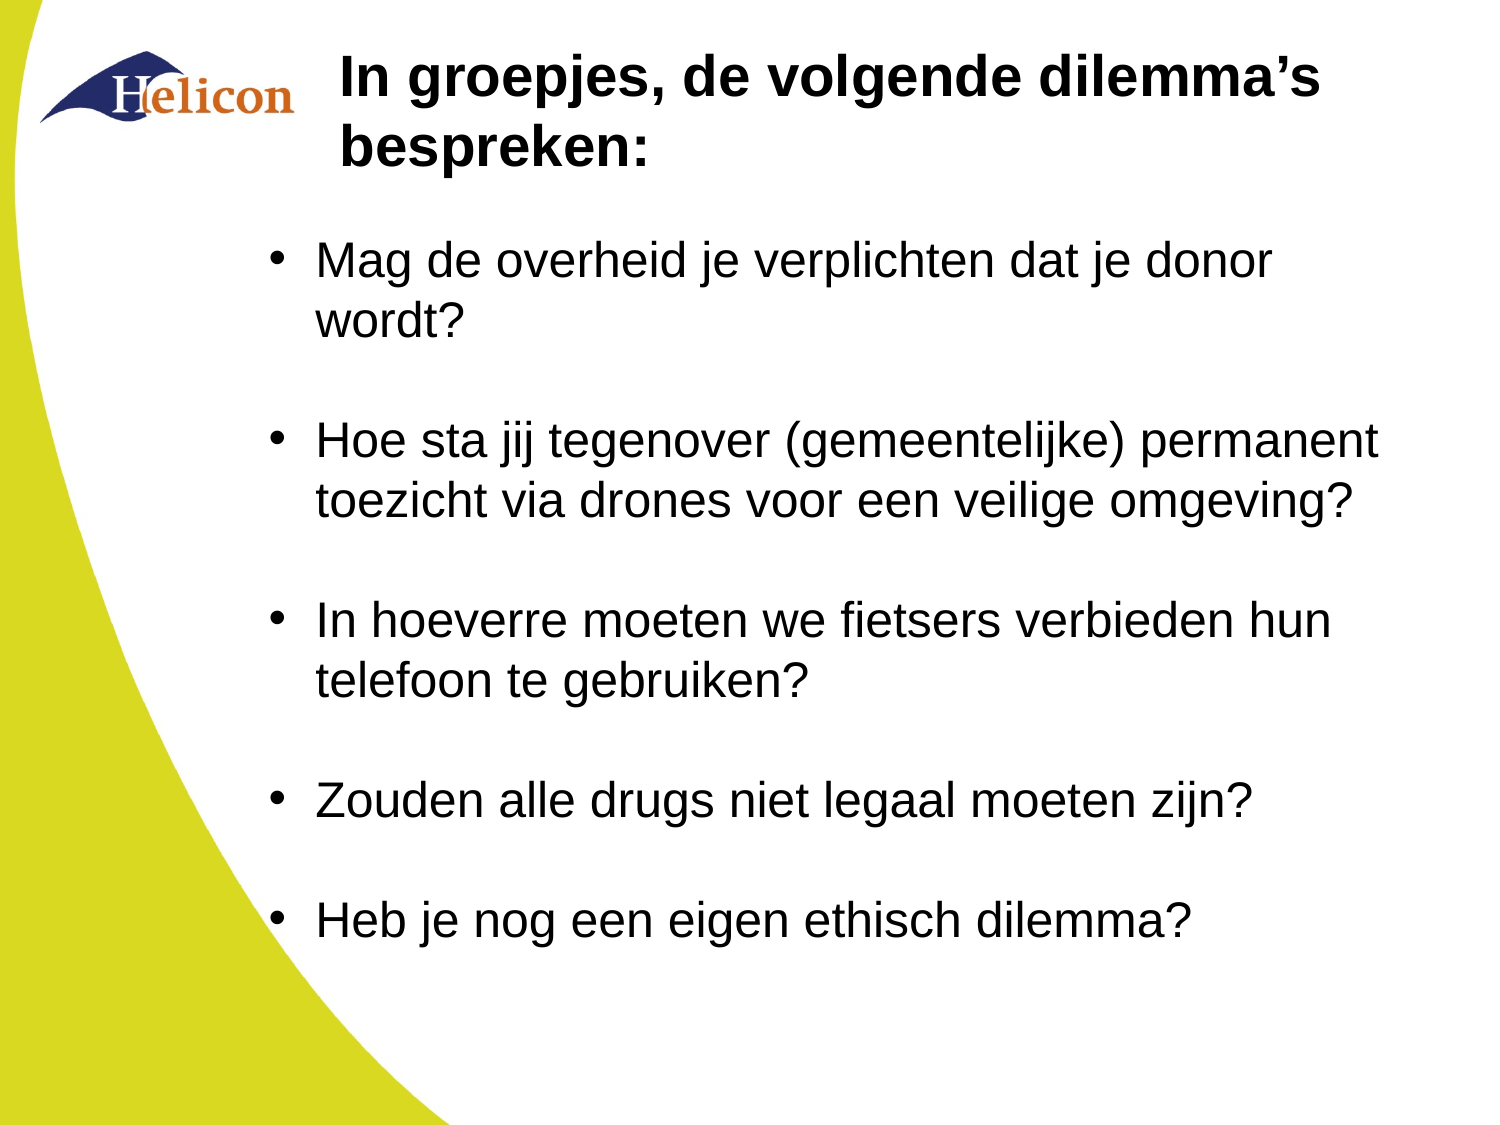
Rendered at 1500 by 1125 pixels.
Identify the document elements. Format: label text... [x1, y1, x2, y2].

text_box Mag de overheid je verplichten dat je donor wordt? Hoe sta jij tegenover (gemeentelijke) permanent toezicht via drones voor een veilige omgeving? In hoeverre moeten we fietsers verbieden hun telefoon te gebruiken? Zouden alle drugs niet legaal moeten zijn? Heb je nog een eigen ethisch dilemma? [253, 219, 1447, 1000]
picture [0, 0, 1500, 1125]
title In groepjes, de volgende dilemma’s bespreken: [324, 54, 1415, 161]
